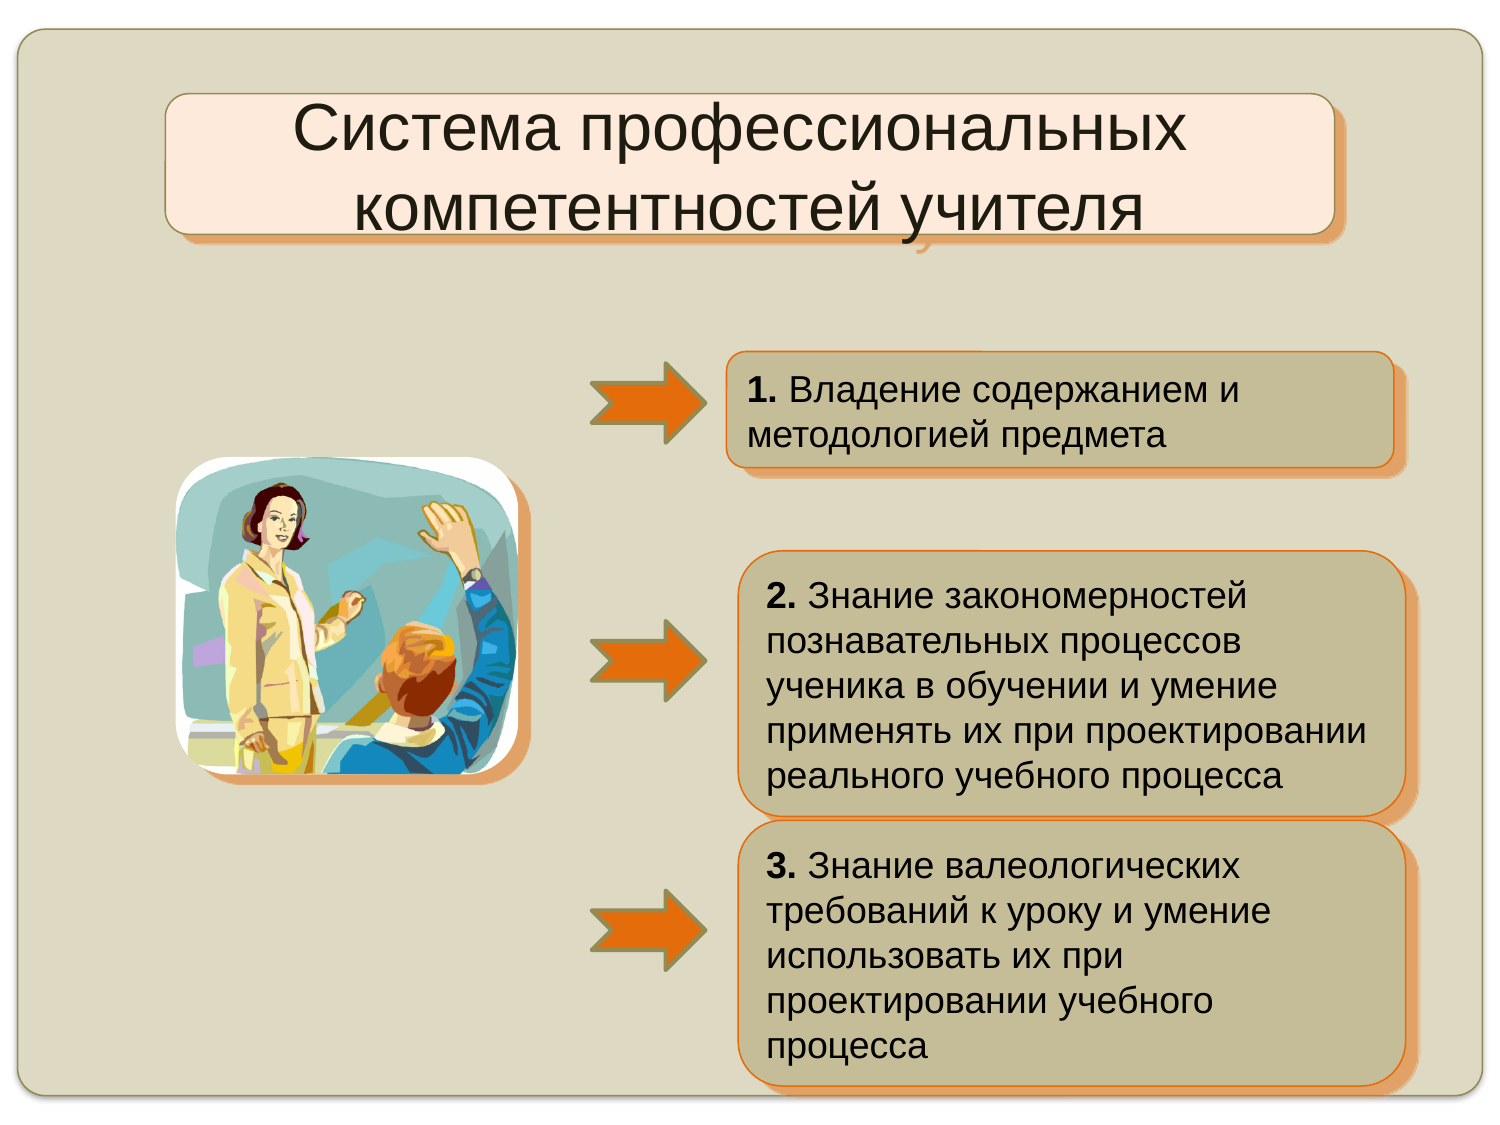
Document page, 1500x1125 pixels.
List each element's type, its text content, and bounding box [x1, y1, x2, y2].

text_box 2. Знание закономерностей познавательных процессов ученика в обучении и умение применять их при проектировании реального учебного процесса [737, 549, 1407, 818]
text_box Система профессиональных компетентностей учителя [164, 92, 1336, 236]
picture [0, 0, 1500, 1125]
text_box 3. Знание валеологических требований к уроку и умение использовать их при проектировании учебного процесса [737, 819, 1407, 1087]
text_box [589, 619, 708, 703]
text_box [589, 361, 708, 445]
text_box [16, 28, 1484, 1097]
text_box 1. Владение содержанием и методологией предмета [725, 350, 1395, 469]
text_box [589, 888, 708, 972]
